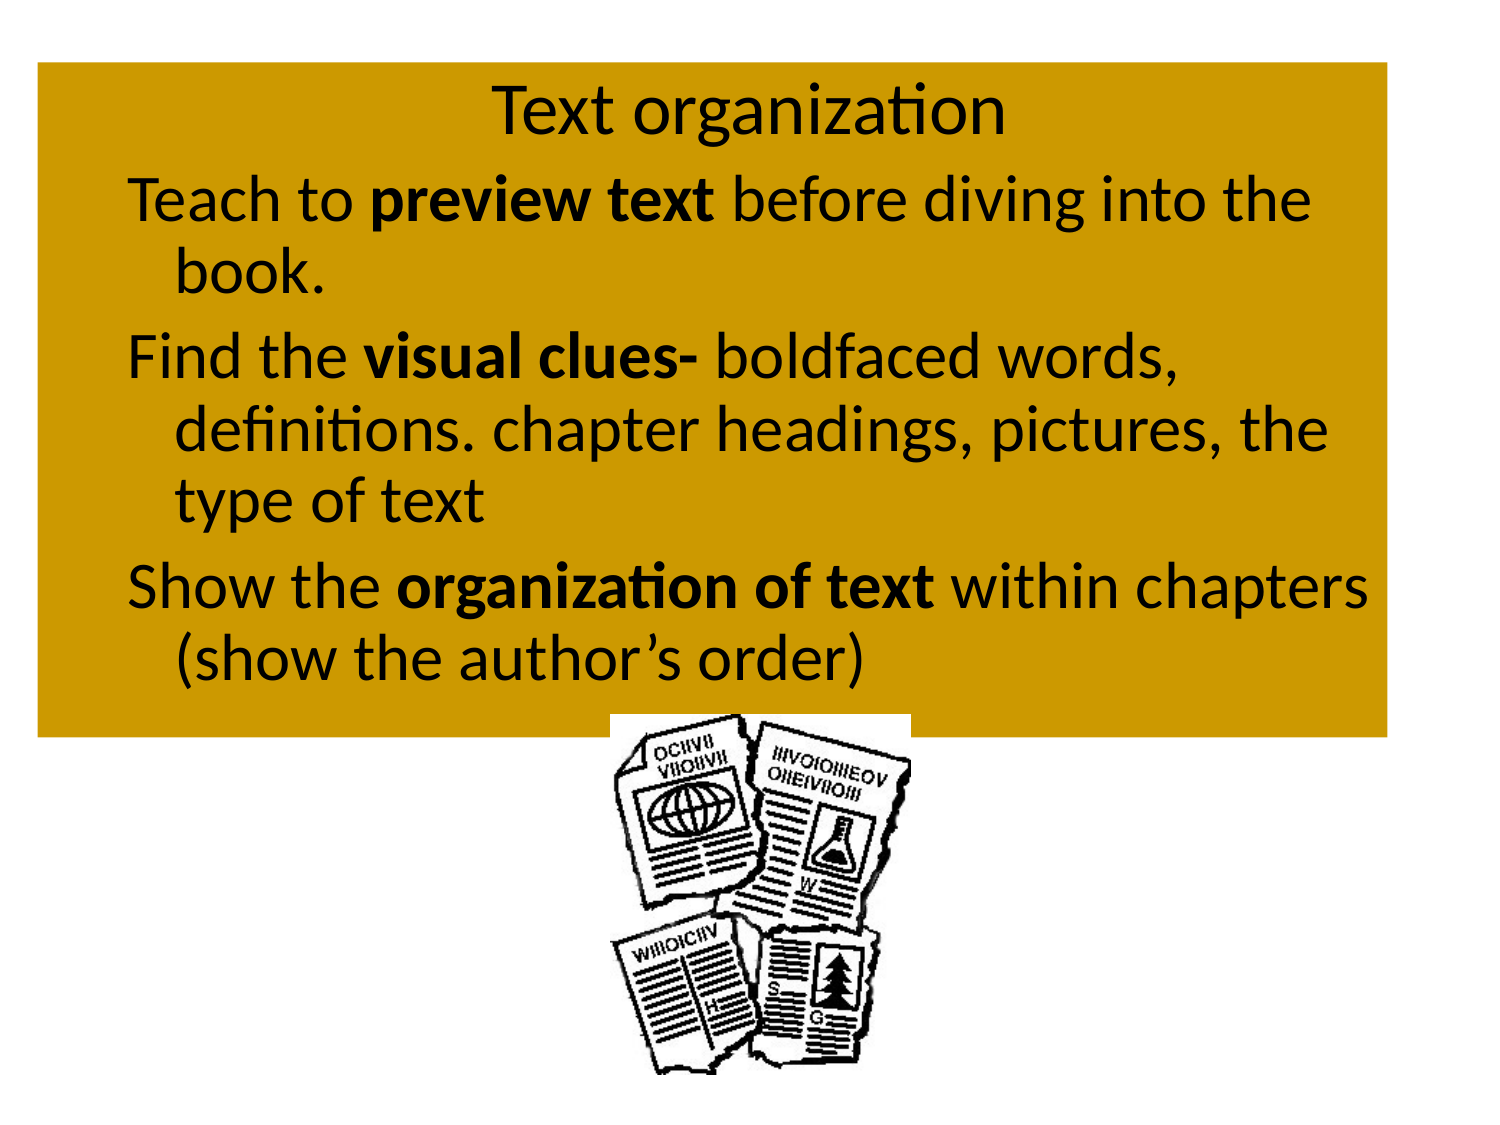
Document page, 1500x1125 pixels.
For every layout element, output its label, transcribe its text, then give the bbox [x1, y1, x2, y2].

list Text organization Teach to preview text before diving into the book. Find the visual clues- boldfaced words, definitions. chapter headings, pictures, the type of text Show the organization of text within chapters (show the author’s order) [37, 62, 1388, 738]
picture [610, 714, 911, 1076]
